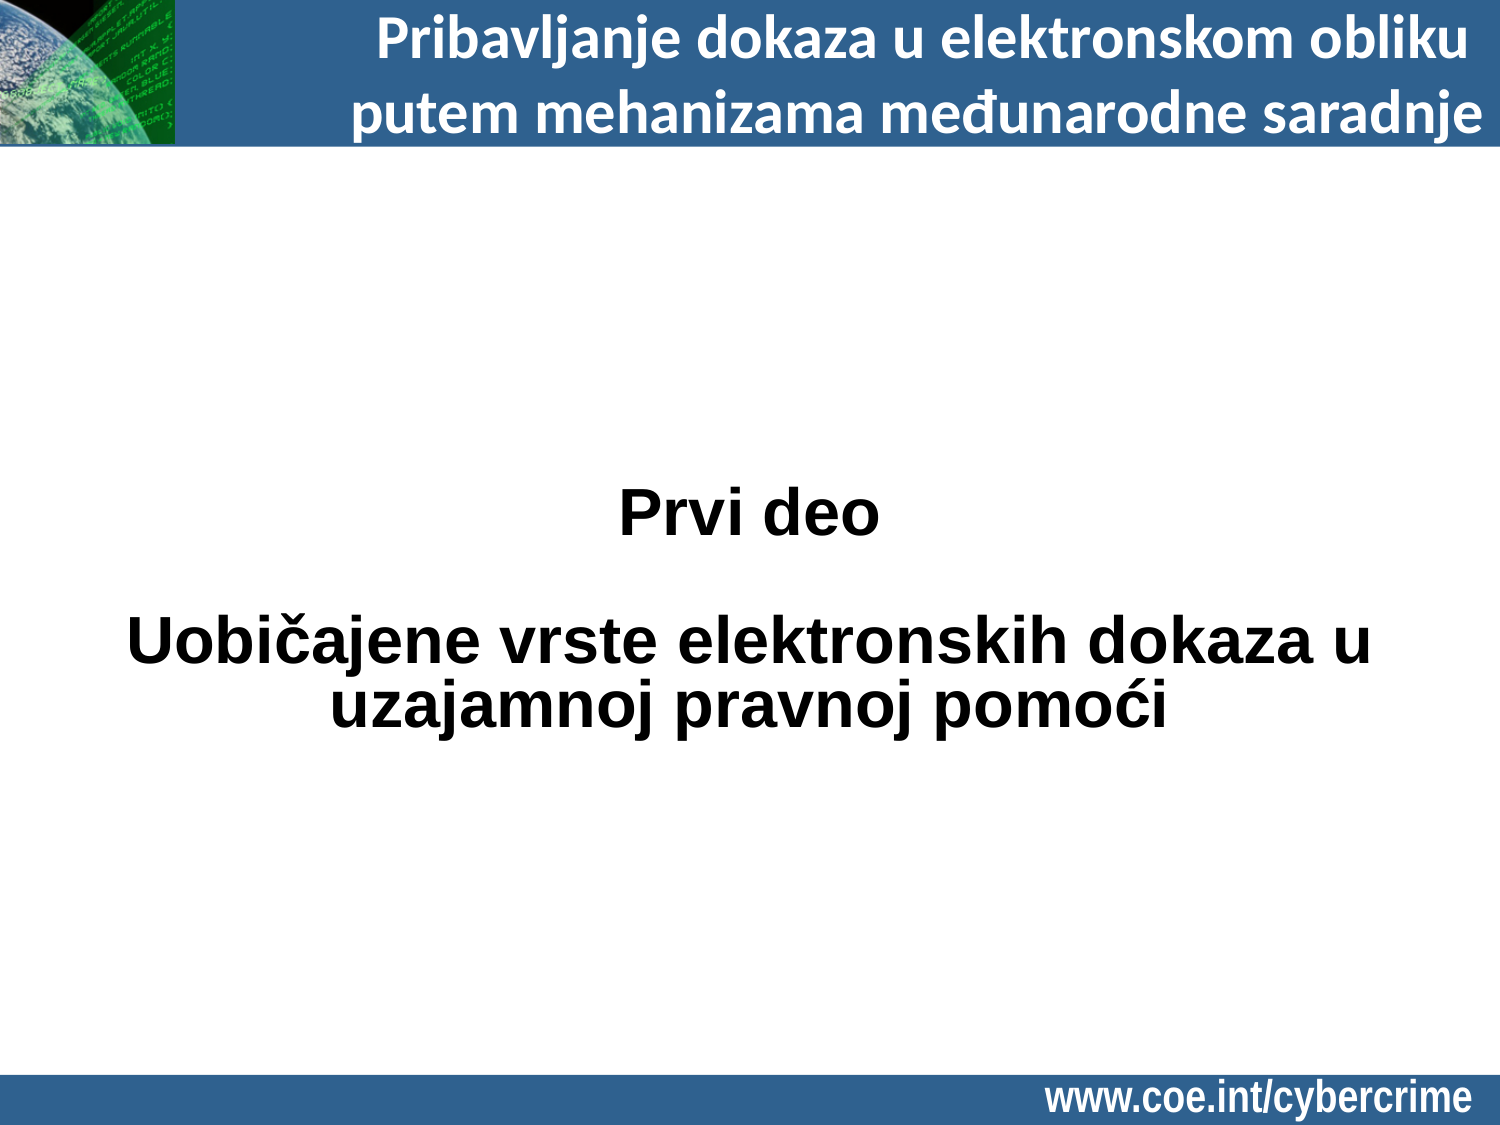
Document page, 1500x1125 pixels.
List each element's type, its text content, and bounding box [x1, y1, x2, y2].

text_box Pribavljanje dokaza u elektronskom obliku putem mehanizama međunarodne saradnje [177, 0, 1500, 149]
text_box [0, 1073, 1030, 1125]
text_box www.coe.int/cybercrime [1030, 1059, 1500, 1125]
text_box Prvi deo Uobičajene vrste elektronskih dokaza u uzajamnoj pravnoj pomoći [50, 476, 1450, 748]
picture [0, 0, 175, 144]
